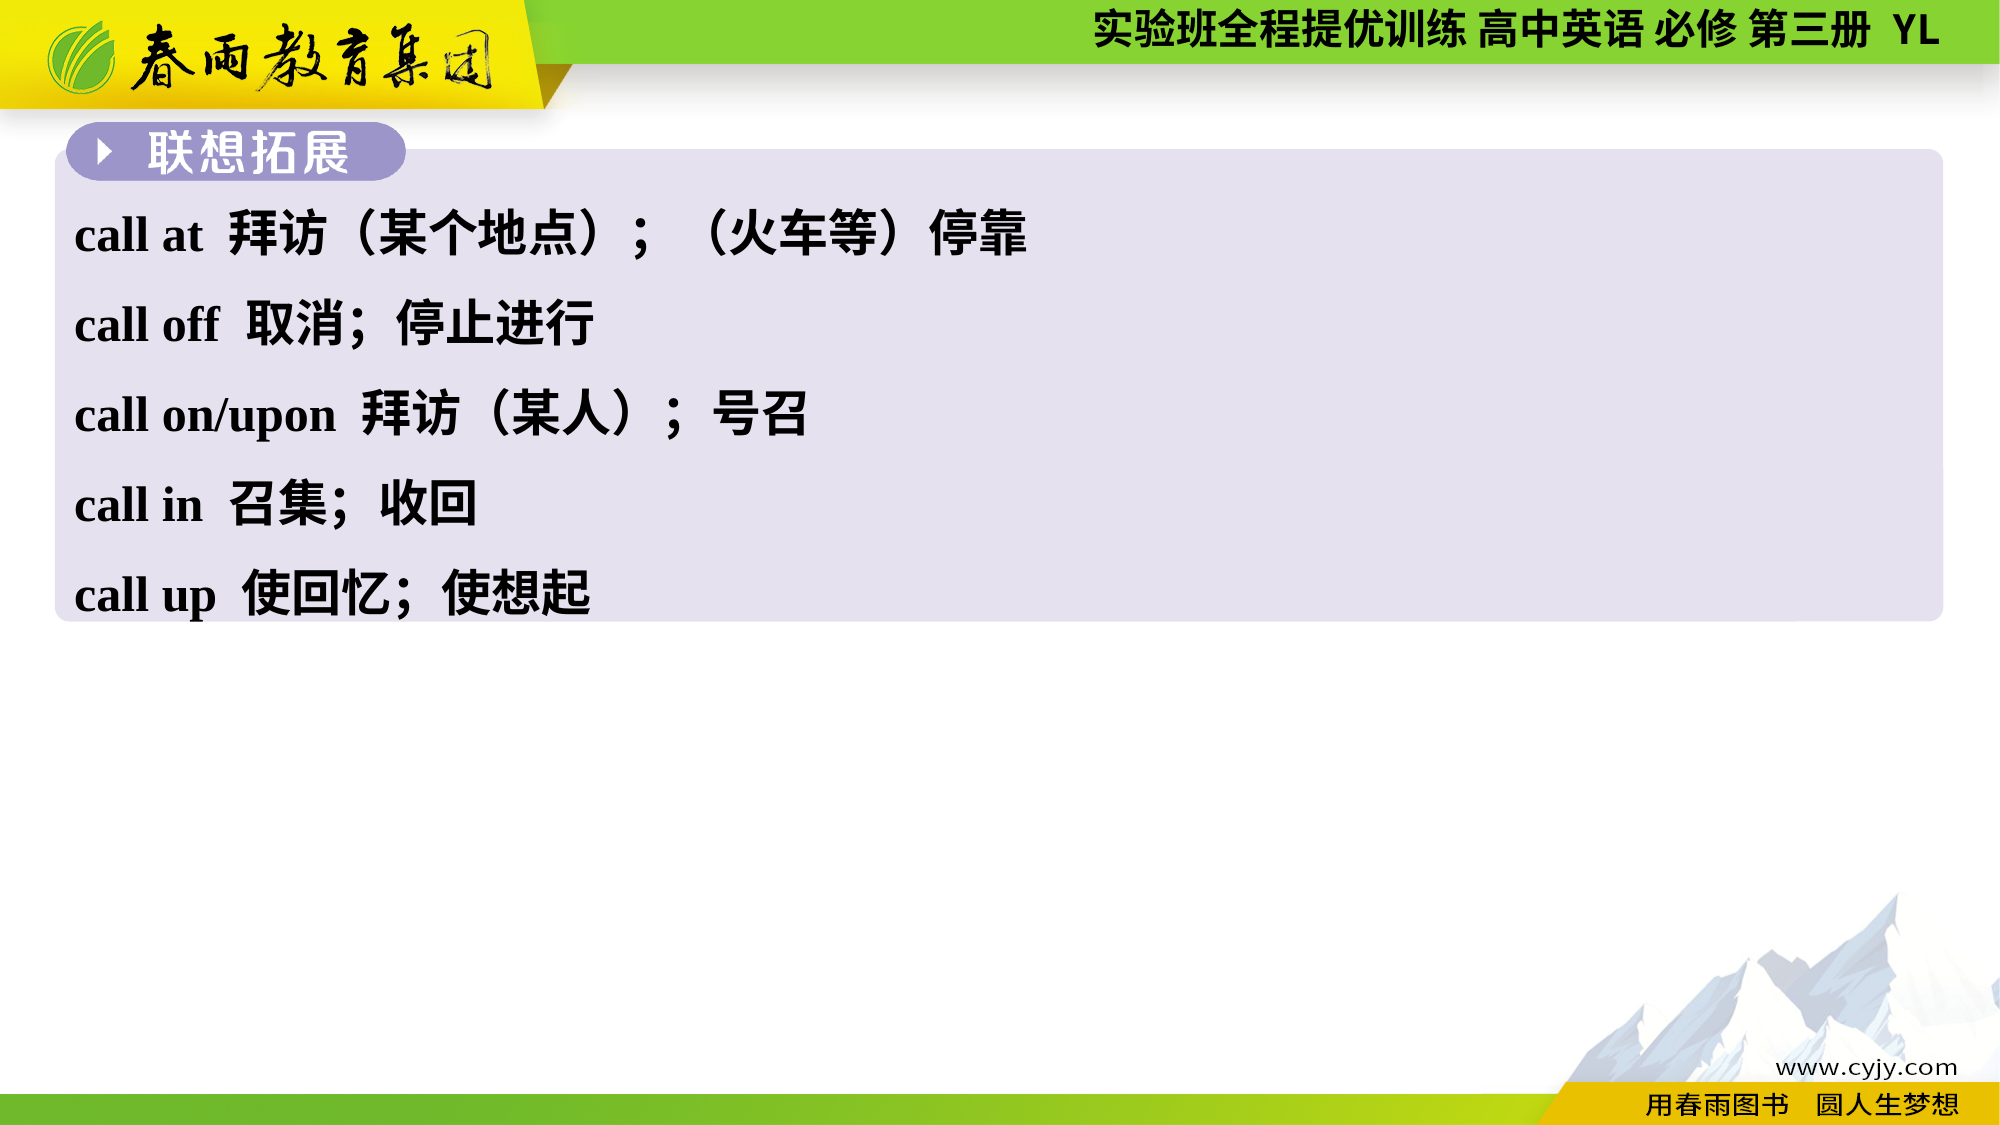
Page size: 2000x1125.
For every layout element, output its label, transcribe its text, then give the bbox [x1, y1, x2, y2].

picture [0, 0, 2000, 1125]
list call at 拜访（某个地点）；（火车等）停靠 call off 取消；停止进行 call on/upon 拜访（某人）；号召 call in 召集；收回 call up 使回忆；使想起 [59, 163, 1944, 622]
text_box [54, 152, 60, 618]
text_box [412, 149, 1944, 163]
